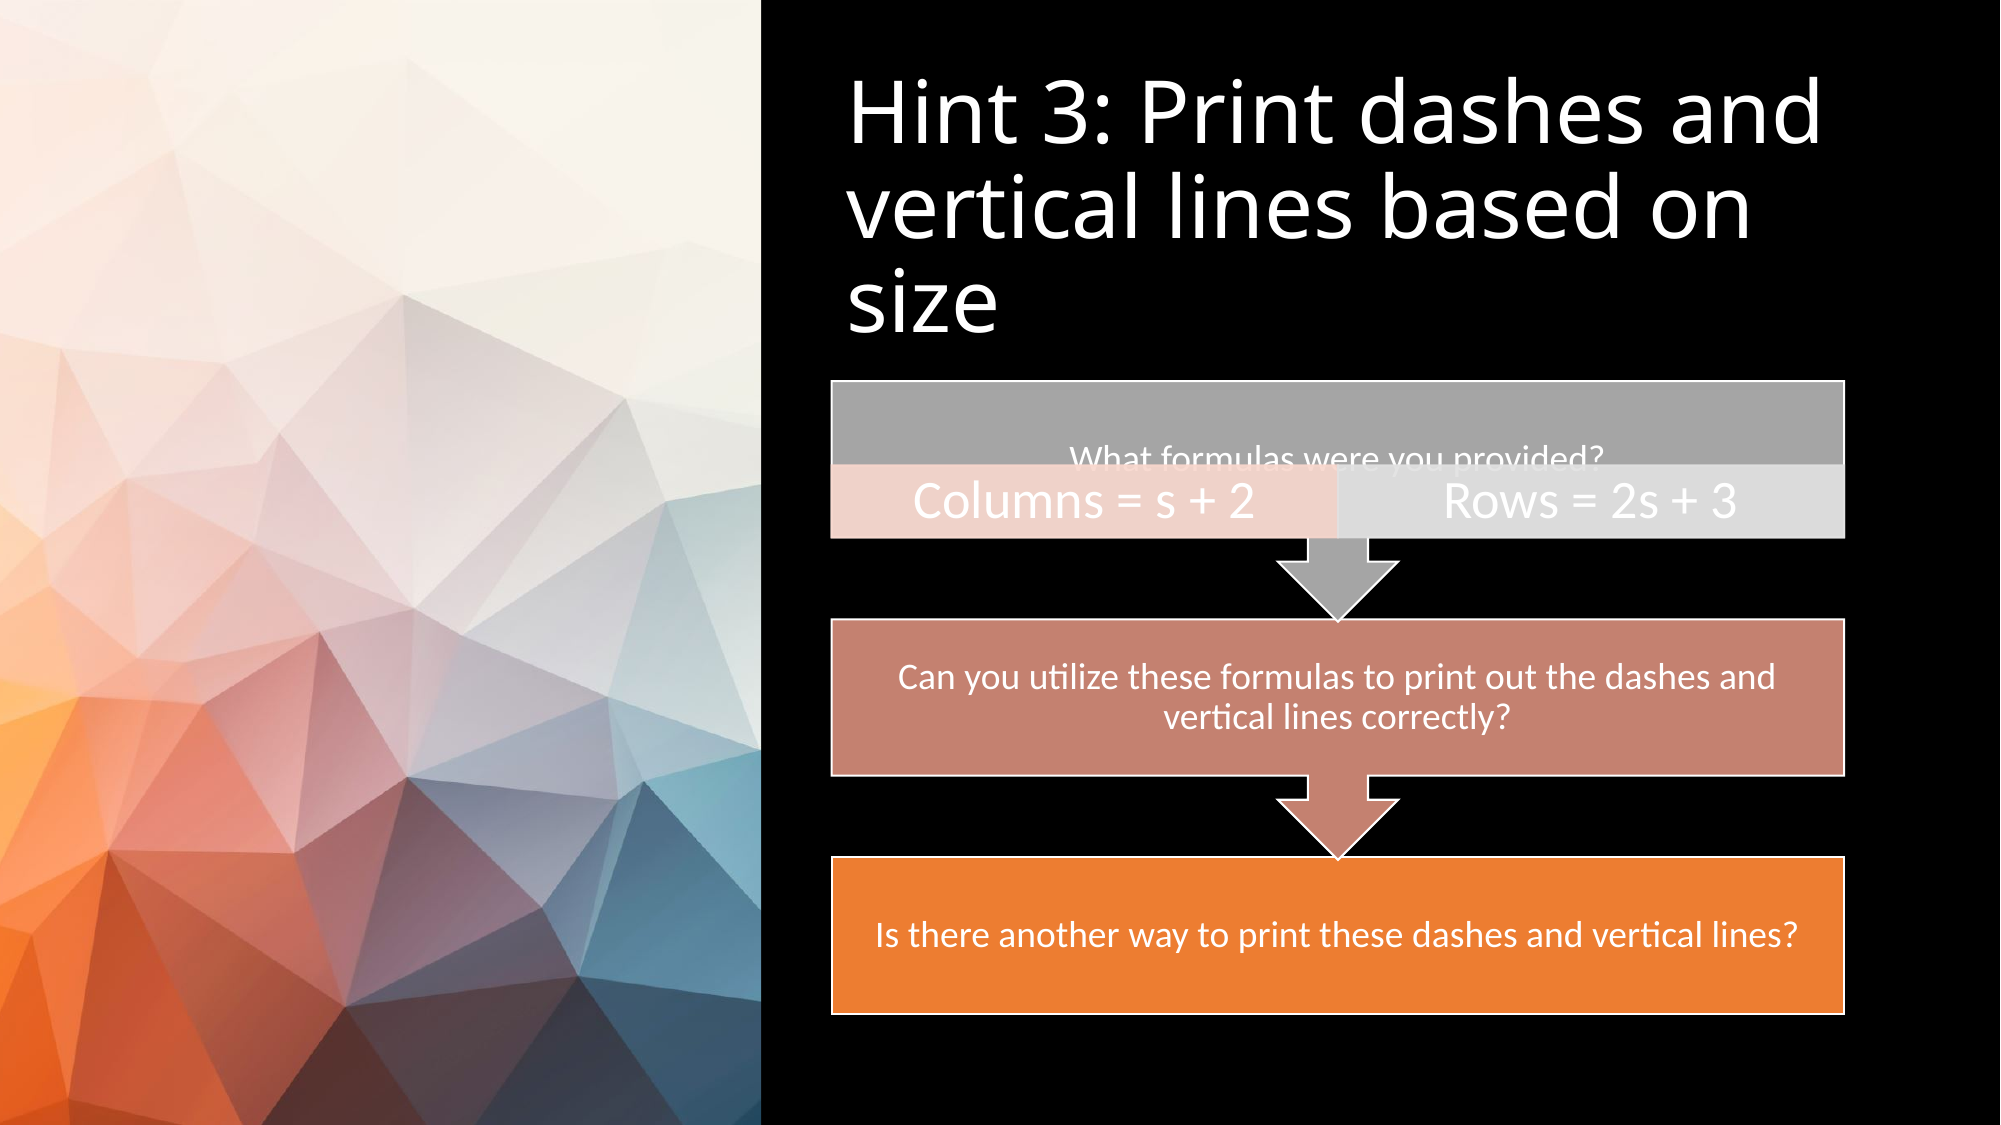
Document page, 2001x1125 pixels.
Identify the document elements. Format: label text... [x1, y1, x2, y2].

title Hint 3: Print dashes and vertical lines based on size [831, 59, 1845, 360]
picture [0, 0, 762, 1125]
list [831, 380, 1845, 1015]
